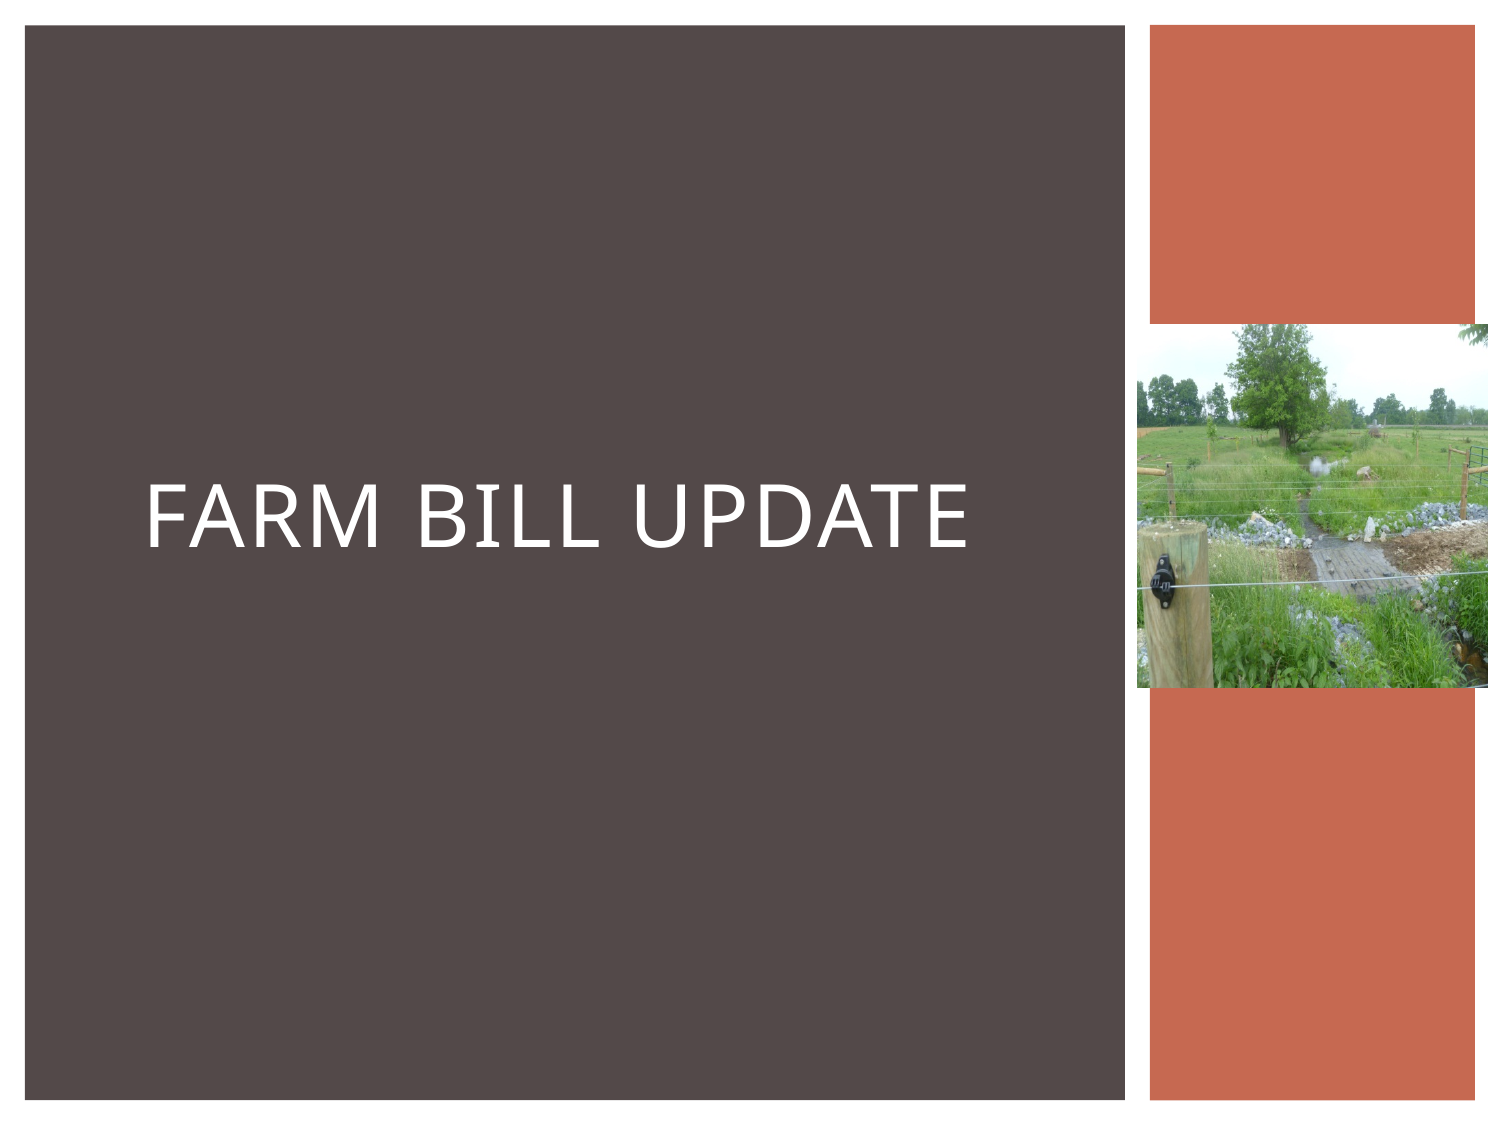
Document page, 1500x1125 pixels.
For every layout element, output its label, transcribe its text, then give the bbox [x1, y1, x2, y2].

picture [1137, 324, 1488, 688]
title Farm Bill Update [50, 362, 988, 663]
